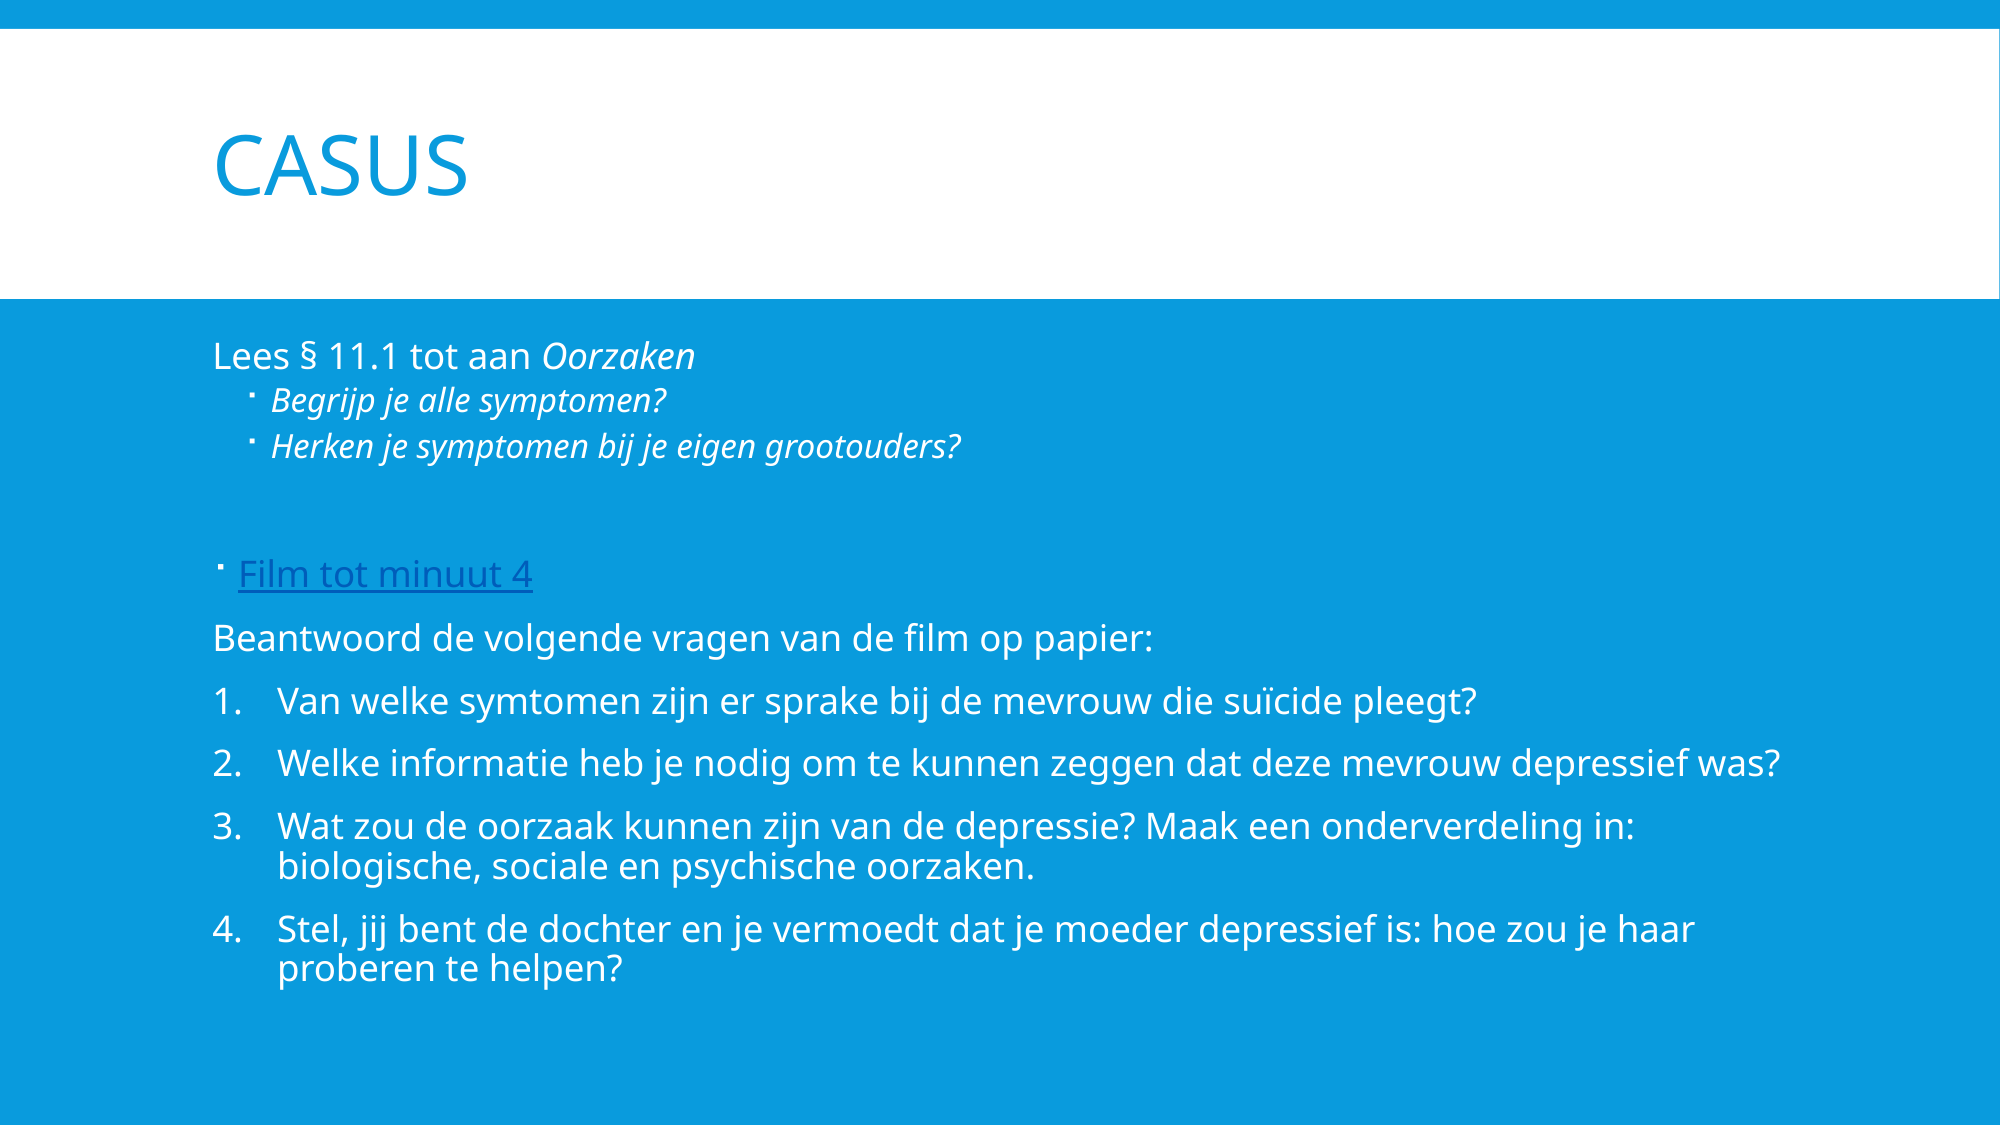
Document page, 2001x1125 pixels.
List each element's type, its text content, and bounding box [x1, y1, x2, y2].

title Casus [197, 46, 1803, 295]
list Lees § 11.1 tot aan Oorzaken Begrijp je alle symptomen? Herken je symptomen bij je eigen grootouders? Film tot minuut 4 Beantwoord de volgende vragen van de film op papier: Van welke symtomen zijn er sprake bij de mevrouw die suïcide pleegt? Welke informatie heb je nodig om te kunnen zeggen dat deze mevrouw depressief was? Wat zou de oorzaak kunnen zijn van de depressie? Maak een onderverdeling in: biologische, sociale en psychische oorzaken. Stel, jij bent de dochter en je vermoedt dat je moeder depressief is: hoe zou je haar proberen te helpen? [197, 329, 1803, 1020]
